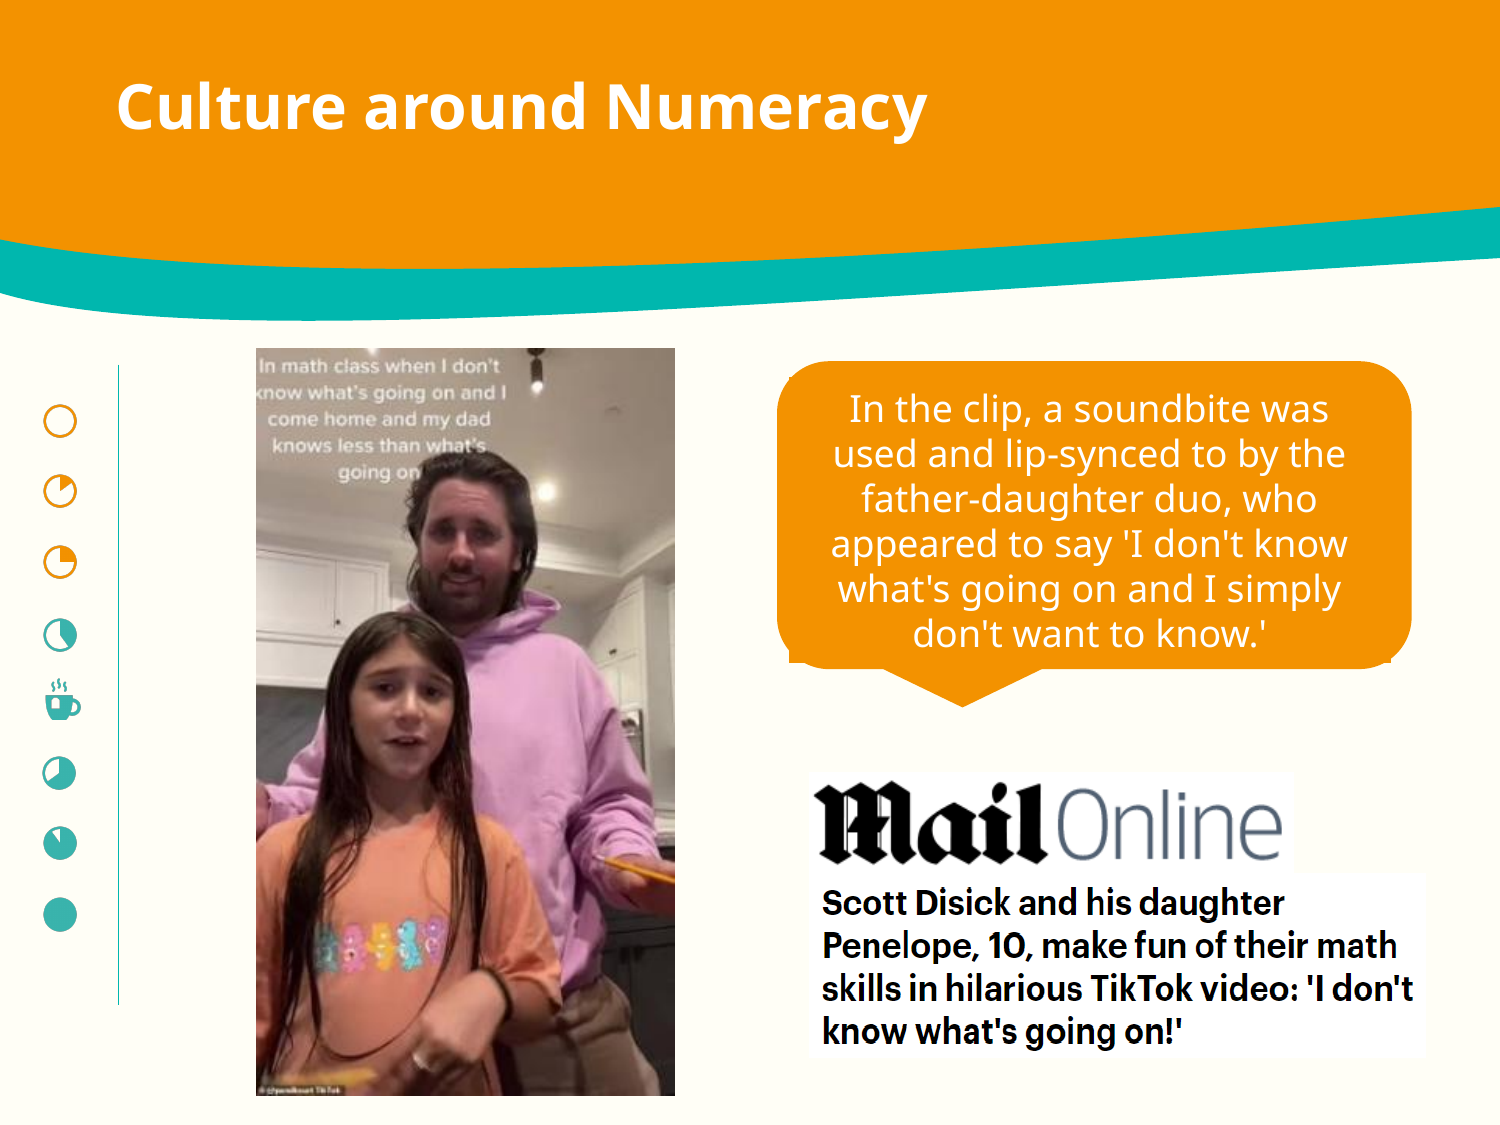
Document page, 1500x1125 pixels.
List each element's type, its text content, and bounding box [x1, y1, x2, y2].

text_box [778, 362, 1411, 669]
picture [36, 672, 90, 726]
picture [39, 614, 81, 656]
picture [39, 400, 81, 442]
picture [39, 470, 81, 512]
picture [39, 893, 81, 936]
list Culture around Numeracy [100, 67, 1411, 258]
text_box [809, 772, 1426, 1058]
picture [38, 752, 80, 794]
picture [255, 348, 675, 1096]
picture [39, 541, 81, 583]
picture [39, 822, 81, 864]
